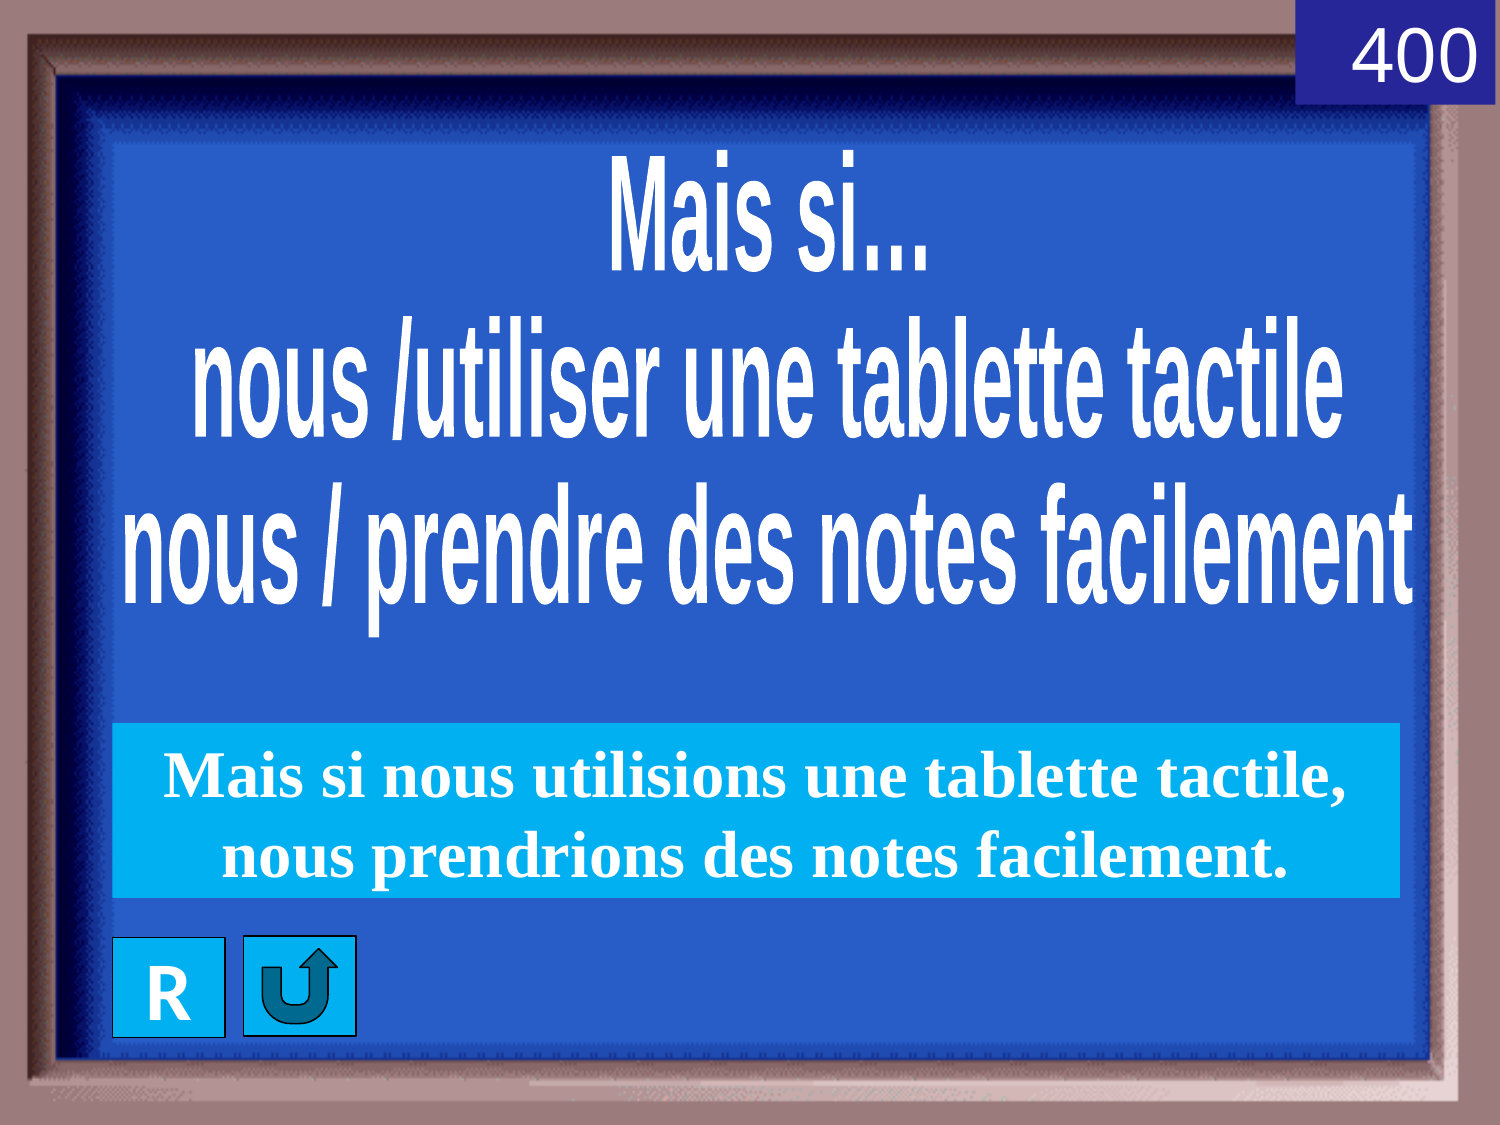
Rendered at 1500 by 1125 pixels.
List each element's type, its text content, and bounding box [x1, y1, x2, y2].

picture [0, 0, 1500, 1125]
text_box 400 [1295, 0, 1496, 105]
text_box Mais si nous utilisions une tablette tactile, nous prendrions des notes facilement. [112, 723, 1400, 898]
text_box [243, 936, 357, 1037]
text_box R [112, 937, 226, 1038]
